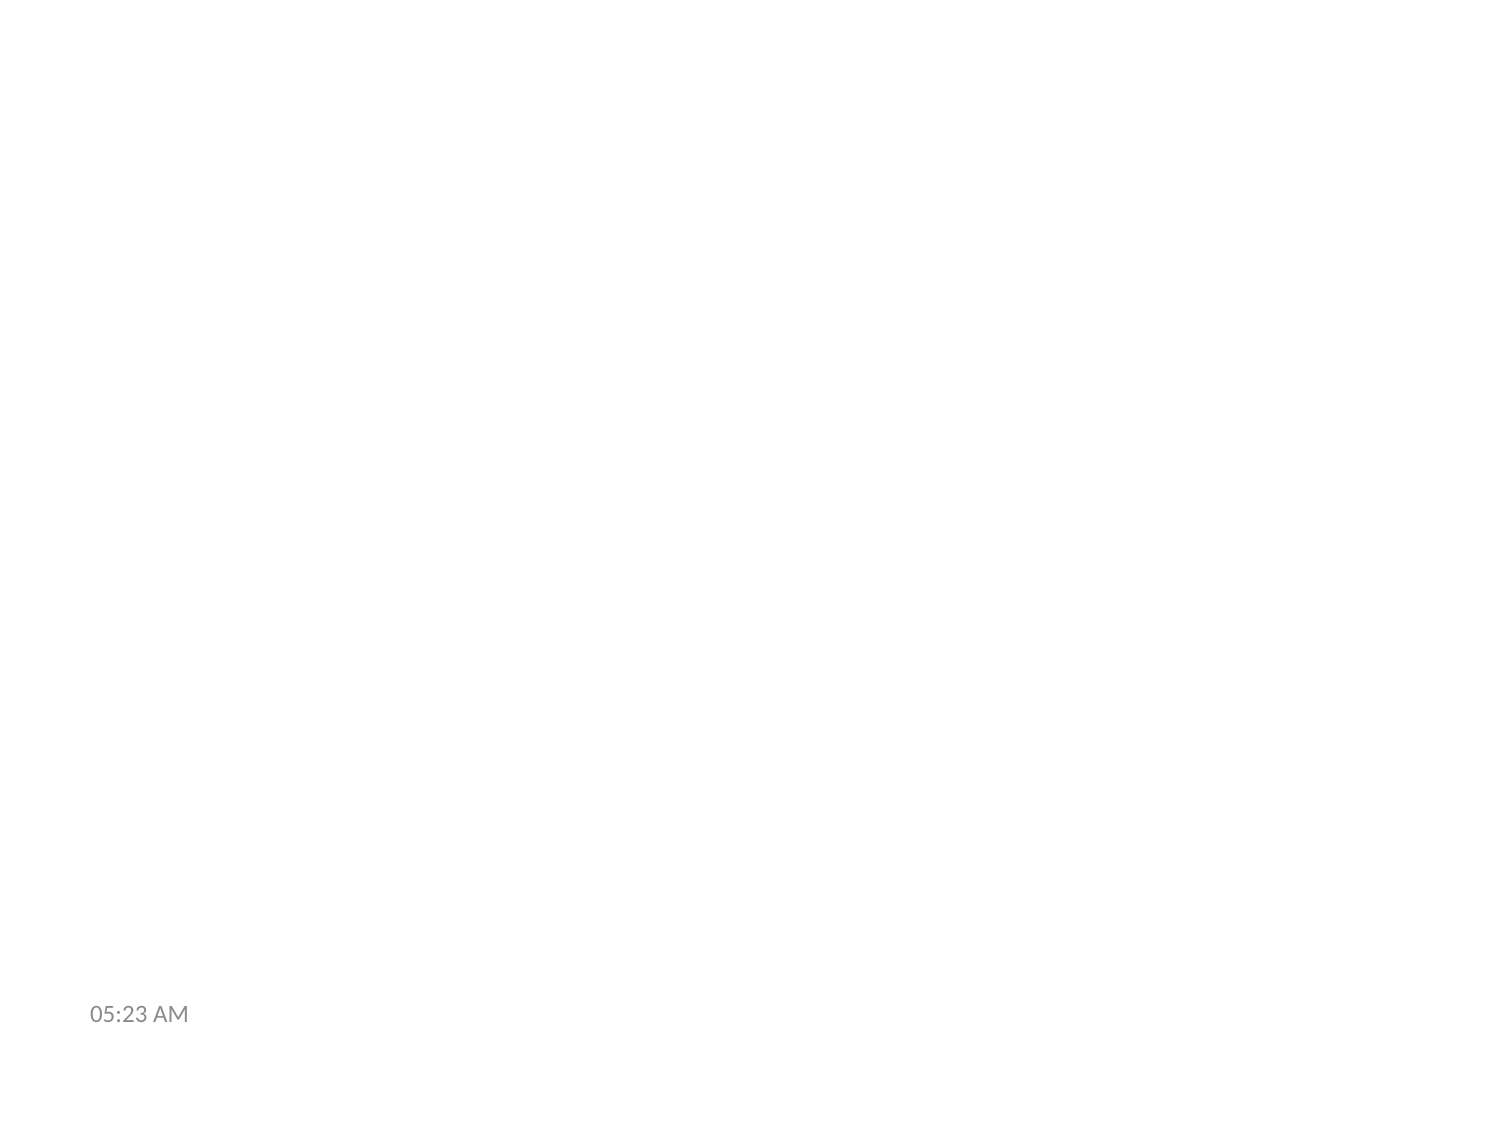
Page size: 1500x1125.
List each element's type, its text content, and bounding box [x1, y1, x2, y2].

text_box 3:35 PM [75, 982, 425, 1043]
